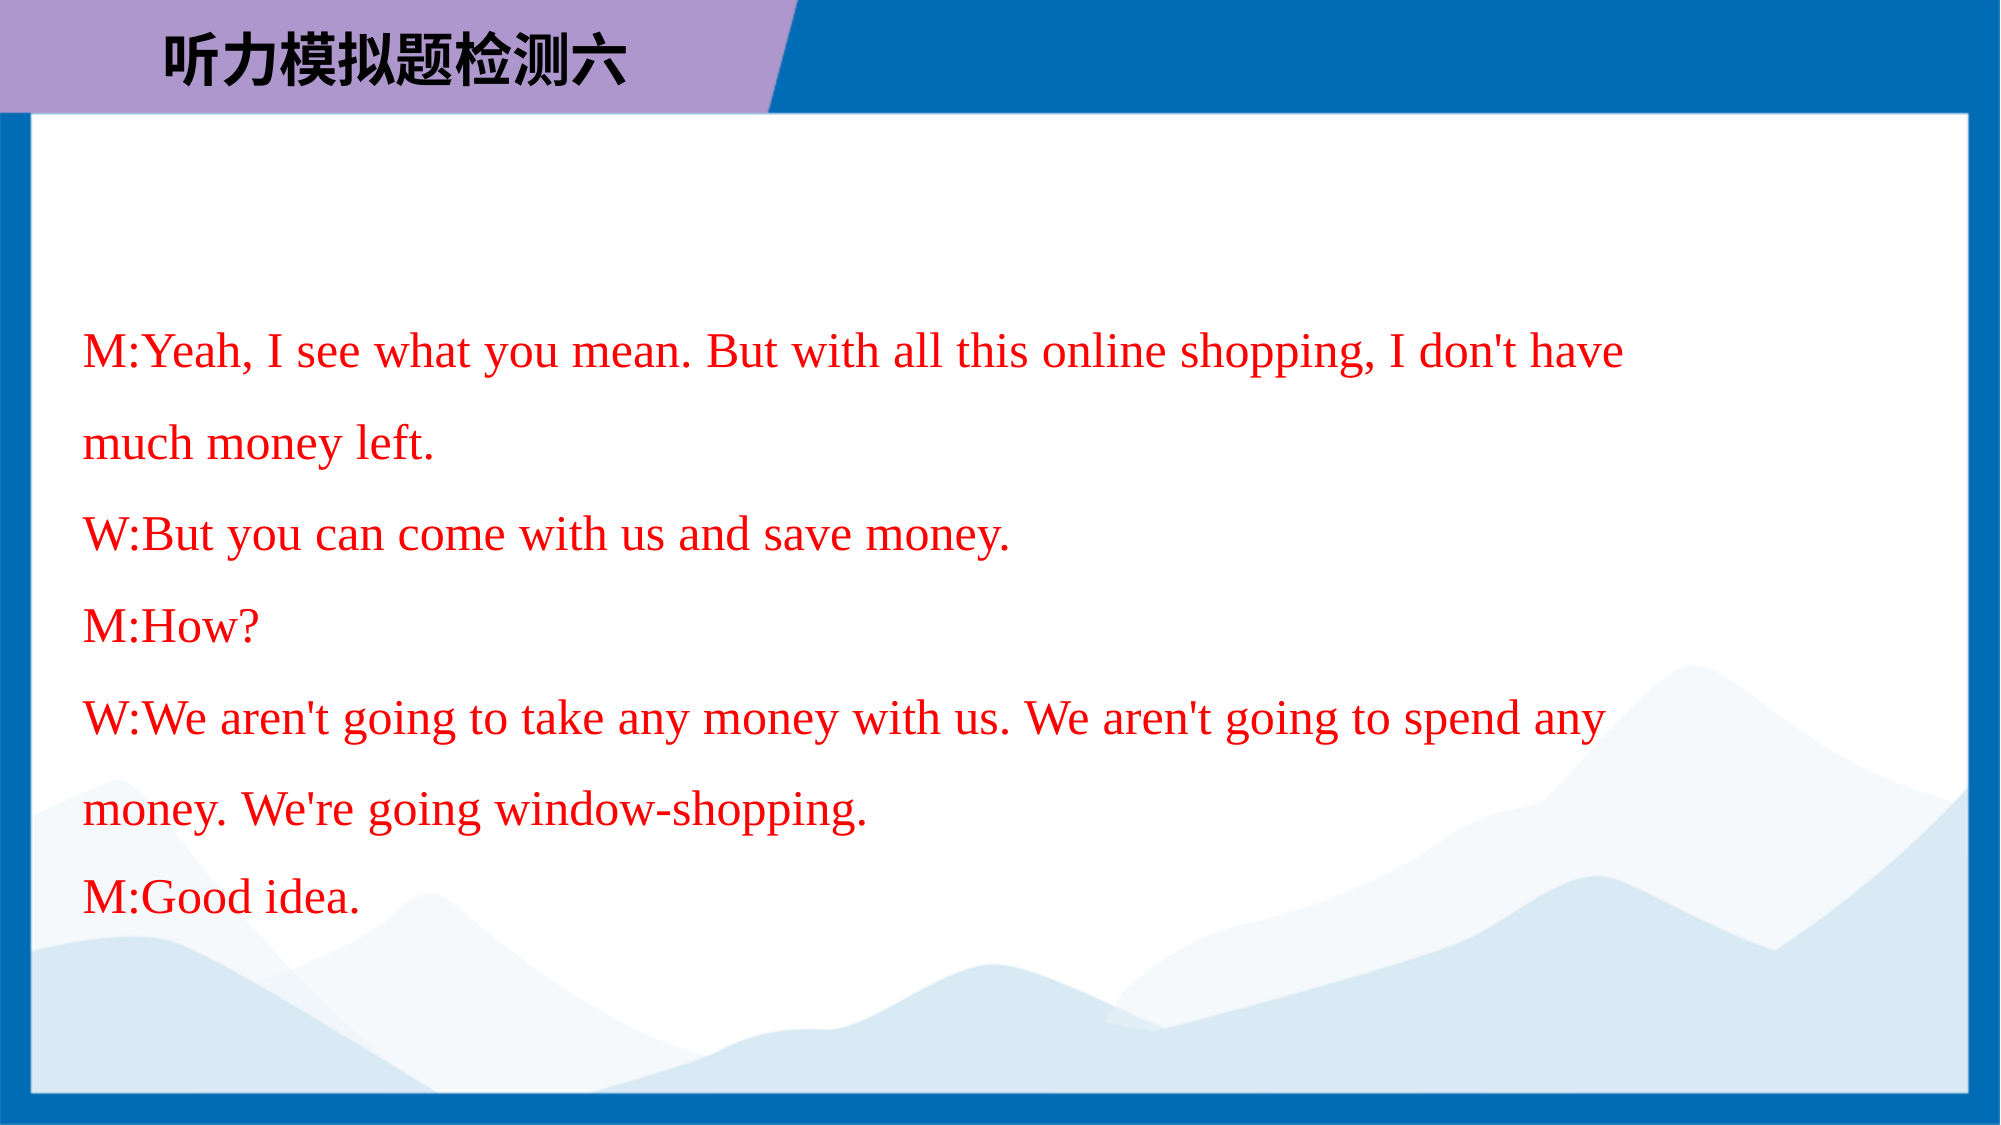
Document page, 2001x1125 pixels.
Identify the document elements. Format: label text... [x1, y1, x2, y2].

text_box M:Yeah, I see what you mean. But with all this online shopping, I don't have much money left. W:But you can come with us and save money. M:How? W:We aren't going to take any money with us. We aren't going to spend any money. We're going window-shopping. M:Good idea. [82, 285, 1917, 914]
picture [0, 0, 2000, 1125]
